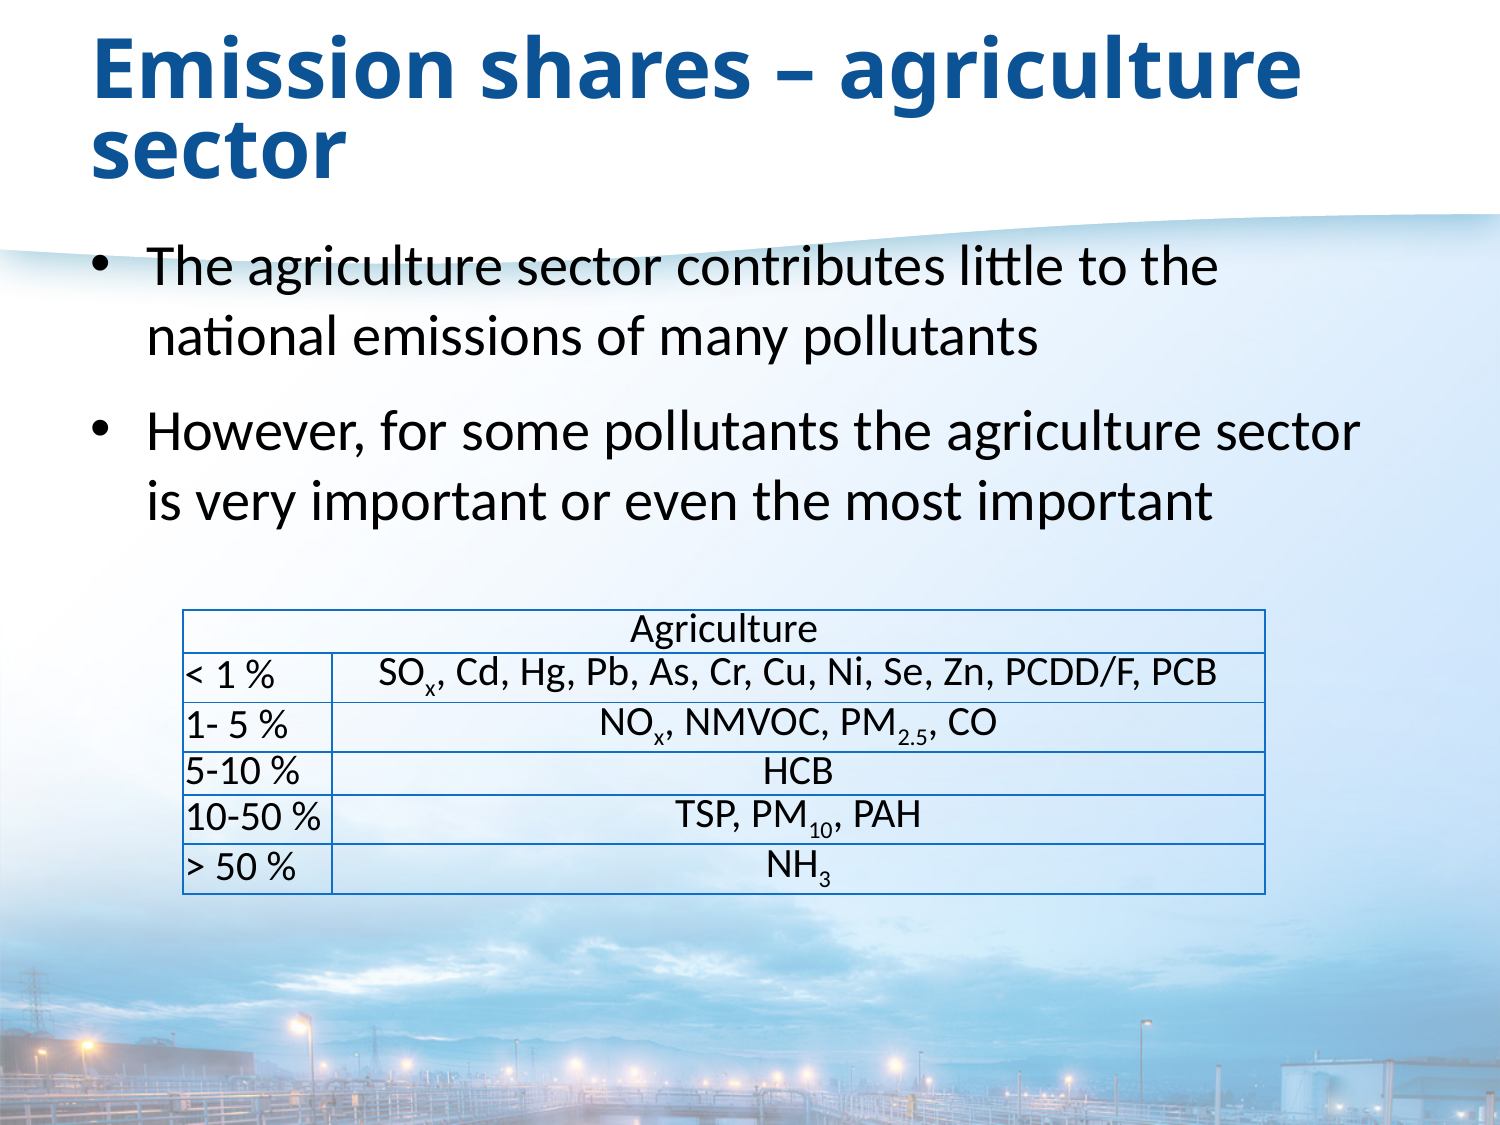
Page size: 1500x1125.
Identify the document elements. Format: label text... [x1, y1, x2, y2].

table_cell NOx, NMVOC, PM2.5, CO [333, 703, 1264, 751]
table_cell 1- 5 % [184, 703, 331, 751]
table_cell 5-10 % [184, 753, 331, 794]
table_cell > 50 % [184, 845, 331, 893]
picture [0, 215, 1500, 1125]
table_cell TSP, PM10, PAH [333, 796, 1264, 843]
table_cell NH3 [333, 845, 1264, 893]
table_header Agriculture [184, 611, 1264, 652]
table_cell 10-50 % [184, 796, 331, 843]
table_cell < 1 % [184, 654, 331, 702]
list The agriculture sector contributes little to the national emissions of many pollutants However, for some pollutants the agriculture sector is very important or even the most important [75, 219, 1425, 1047]
title Emission shares – agriculture sector [75, 45, 1425, 185]
table_cell HCB [333, 753, 1264, 794]
table_cell SOx, Cd, Hg, Pb, As, Cr, Cu, Ni, Se, Zn, PCDD/F, PCB [333, 654, 1264, 702]
